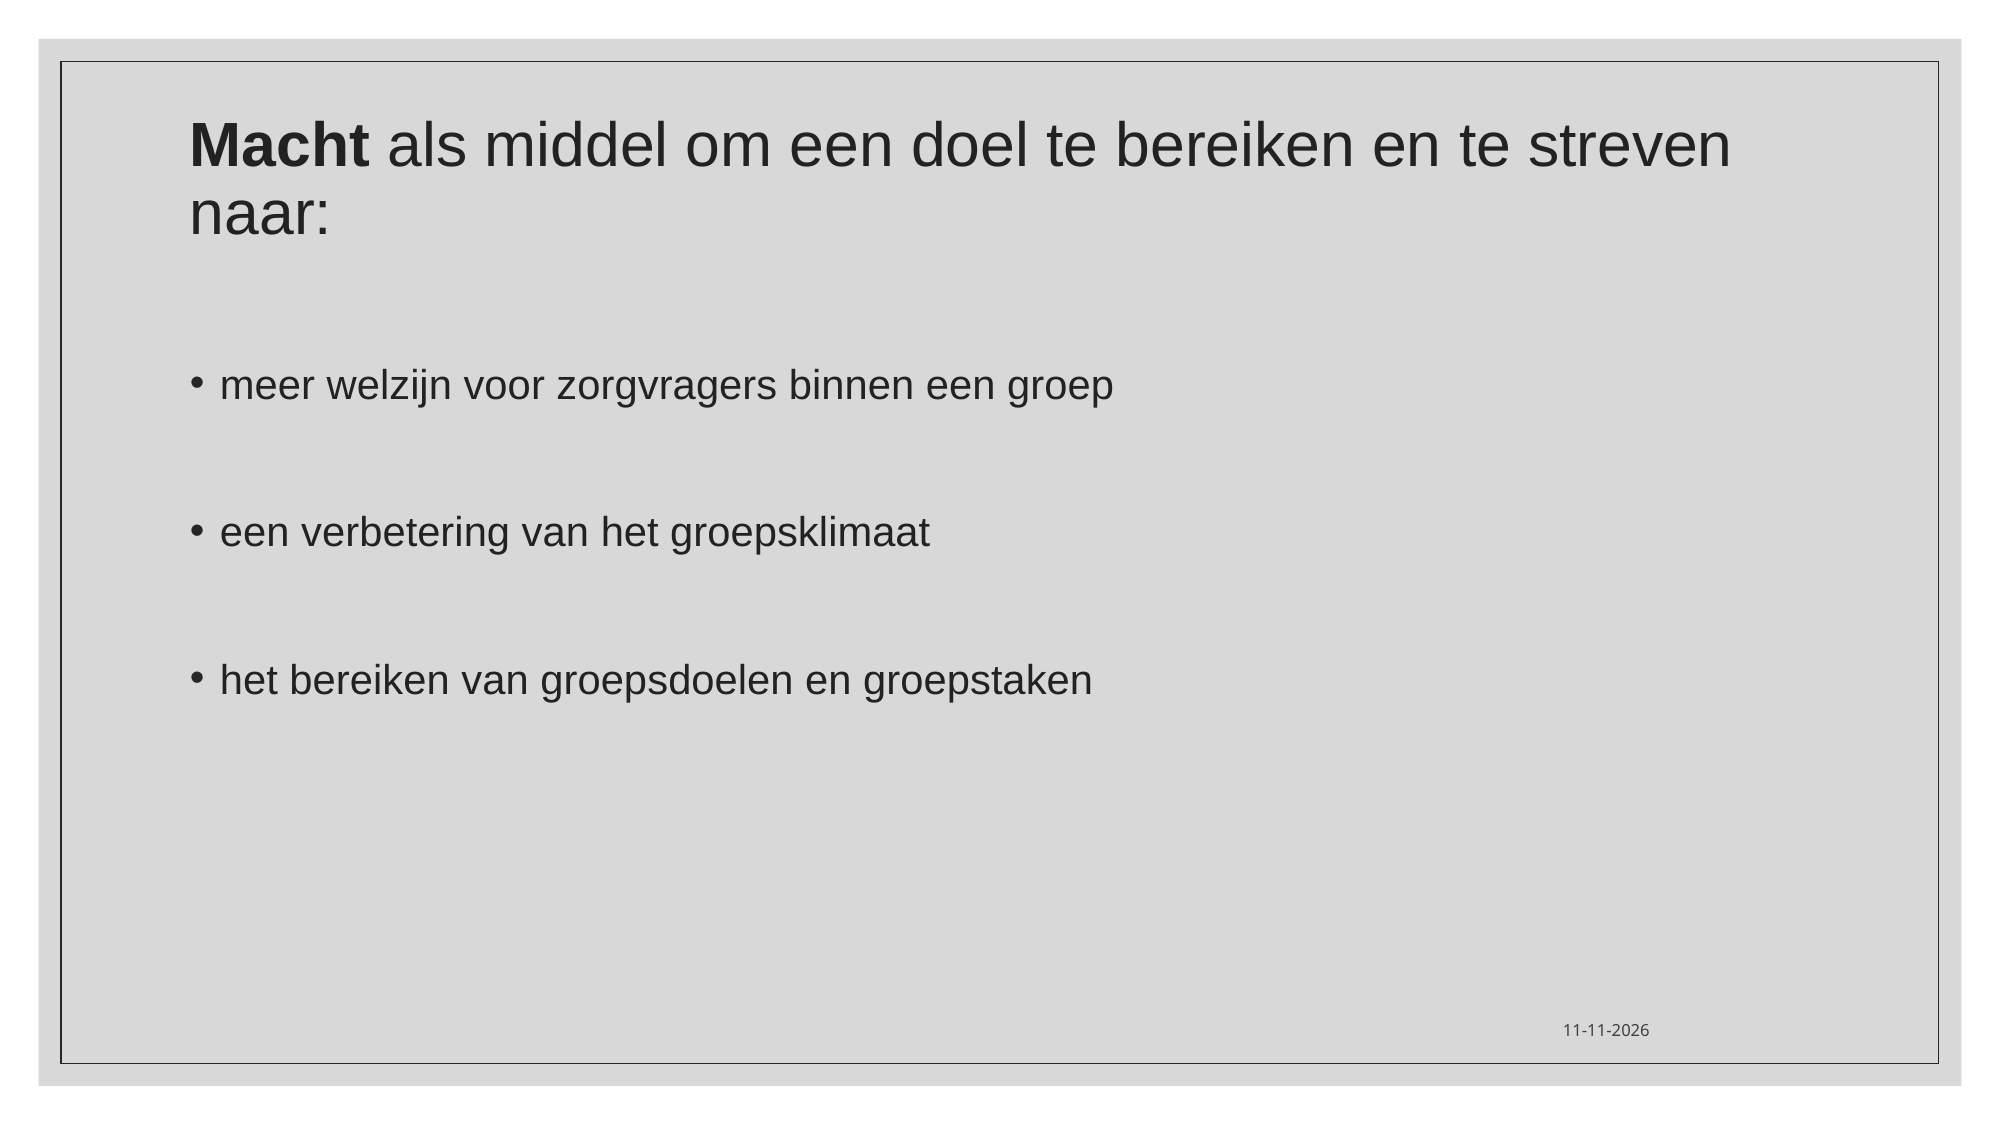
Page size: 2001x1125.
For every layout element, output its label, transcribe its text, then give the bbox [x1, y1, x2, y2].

list meer welzijn voor zorgvragers binnen een groep een verbetering van het groepsklimaat het bereiken van groepsdoelen en groepstaken [174, 345, 1825, 977]
title Macht als middel om een doel te bereiken en te streven naar: [174, 105, 1825, 331]
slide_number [1190, 990, 1665, 1050]
